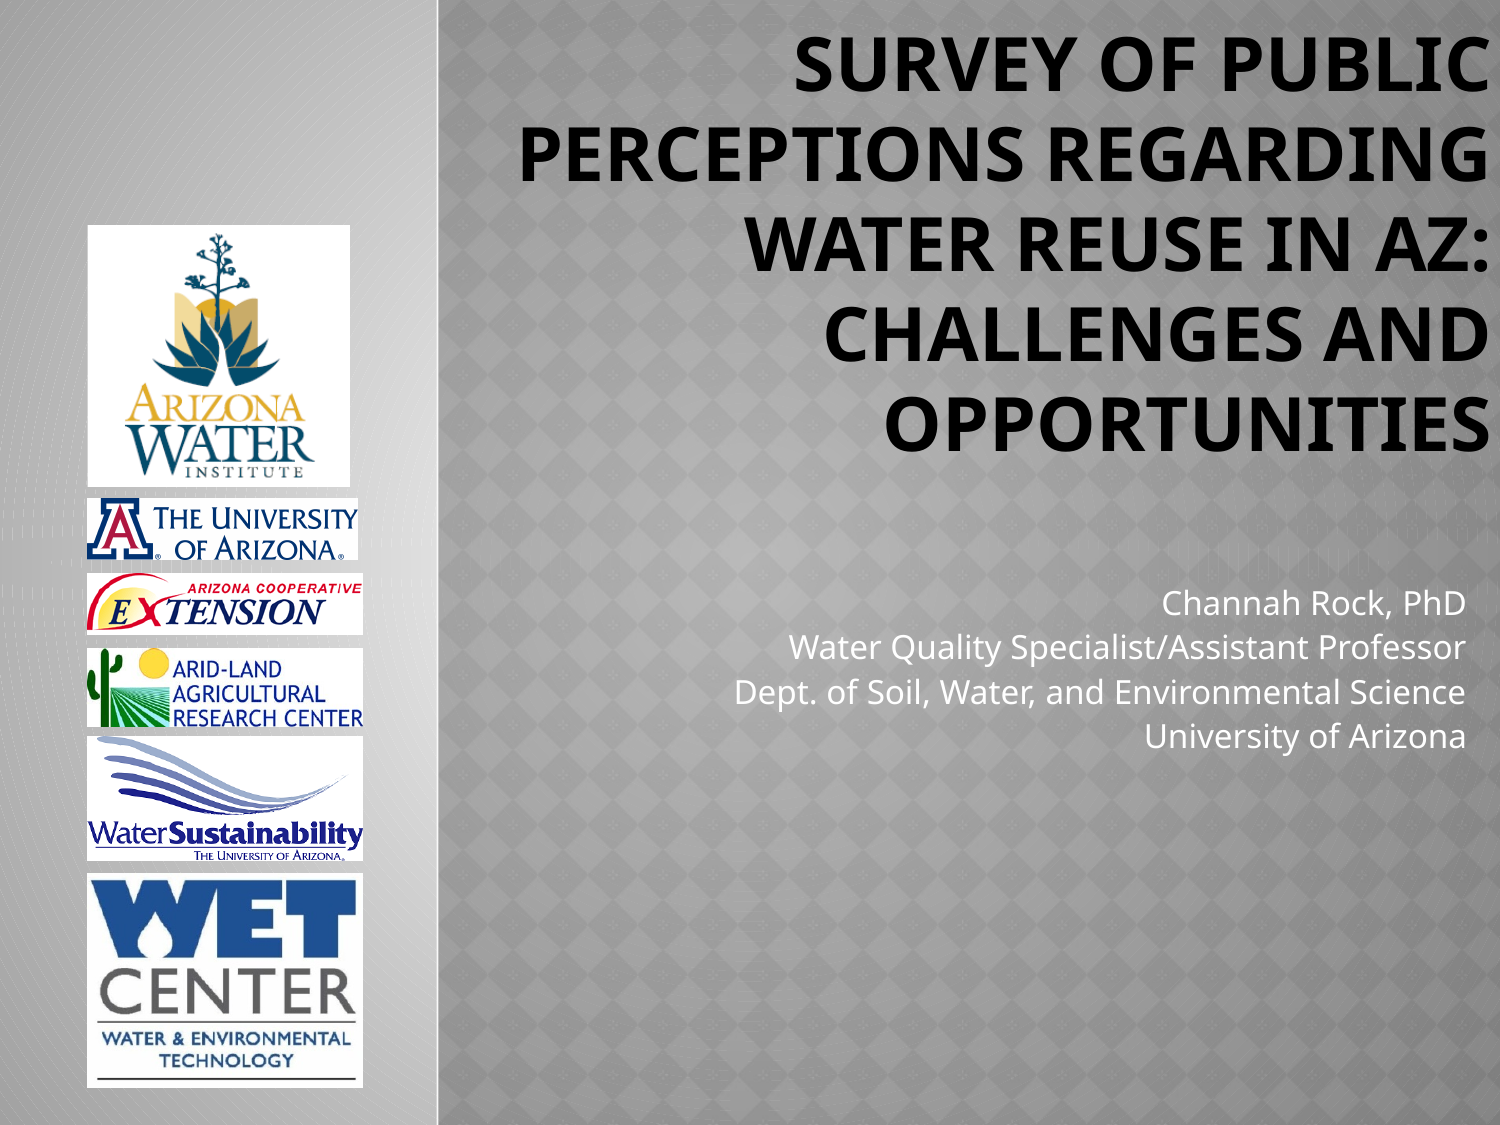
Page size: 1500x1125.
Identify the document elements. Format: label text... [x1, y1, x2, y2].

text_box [87, 498, 363, 1088]
subtitle Channah Rock, PhD Water Quality Specialist/Assistant Professor Dept. of Soil, Water, and Environmental Science University of Arizona [425, 537, 1475, 1100]
picture [87, 224, 351, 488]
title Survey of Public Perceptions Regarding Water Reuse in AZ: Challenges and Opportunities [437, 0, 1500, 467]
